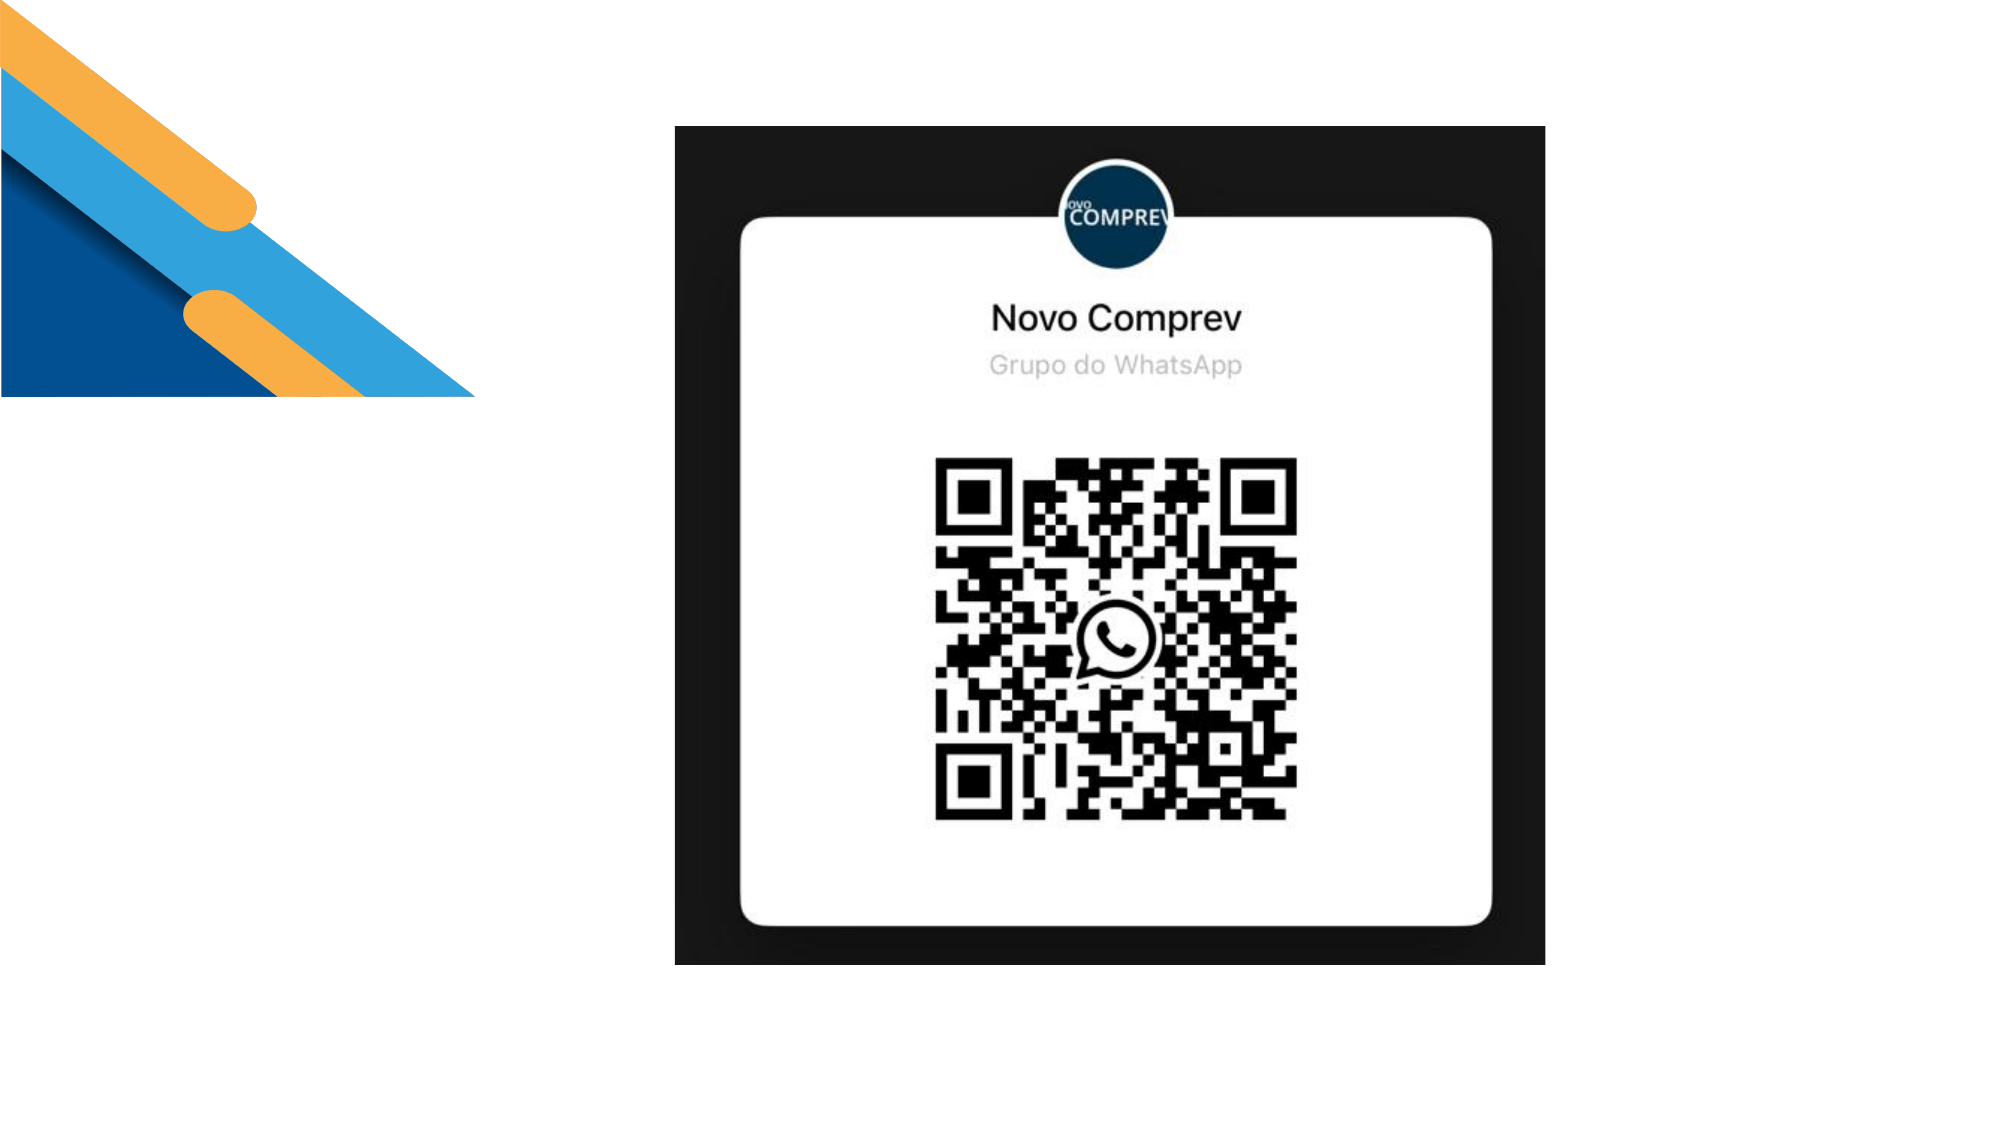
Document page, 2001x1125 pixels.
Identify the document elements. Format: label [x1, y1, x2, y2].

text_box [0, 0, 475, 397]
picture [674, 126, 1547, 965]
